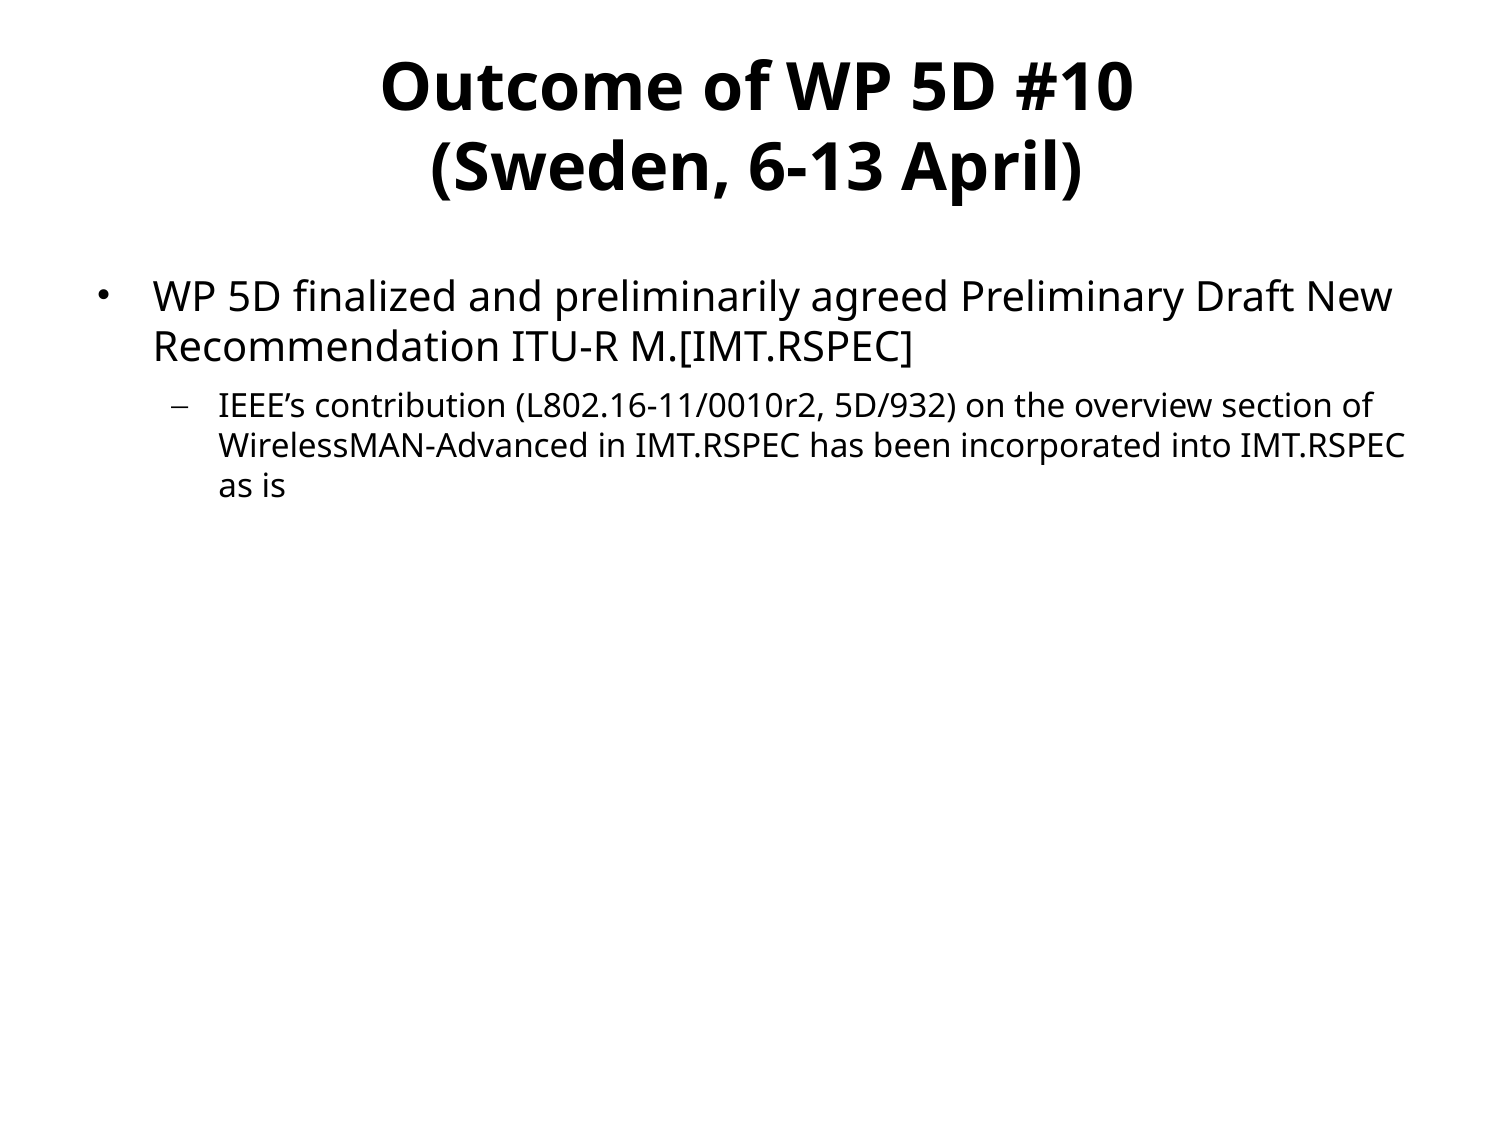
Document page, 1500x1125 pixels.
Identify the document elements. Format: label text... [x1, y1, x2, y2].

list WP 5D finalized and preliminarily agreed Preliminary Draft New Recommendation ITU-R M.[IMT.RSPEC] IEEE’s contribution (L802.16-11/0010r2, 5D/932) on the overview section of WirelessMAN-Advanced in IMT.RSPEC has been incorporated into IMT.RSPEC as is [75, 262, 1425, 1005]
text_box Outcome of WP 5D #10 (Sweden, 6-13 April) [74, 36, 1425, 152]
